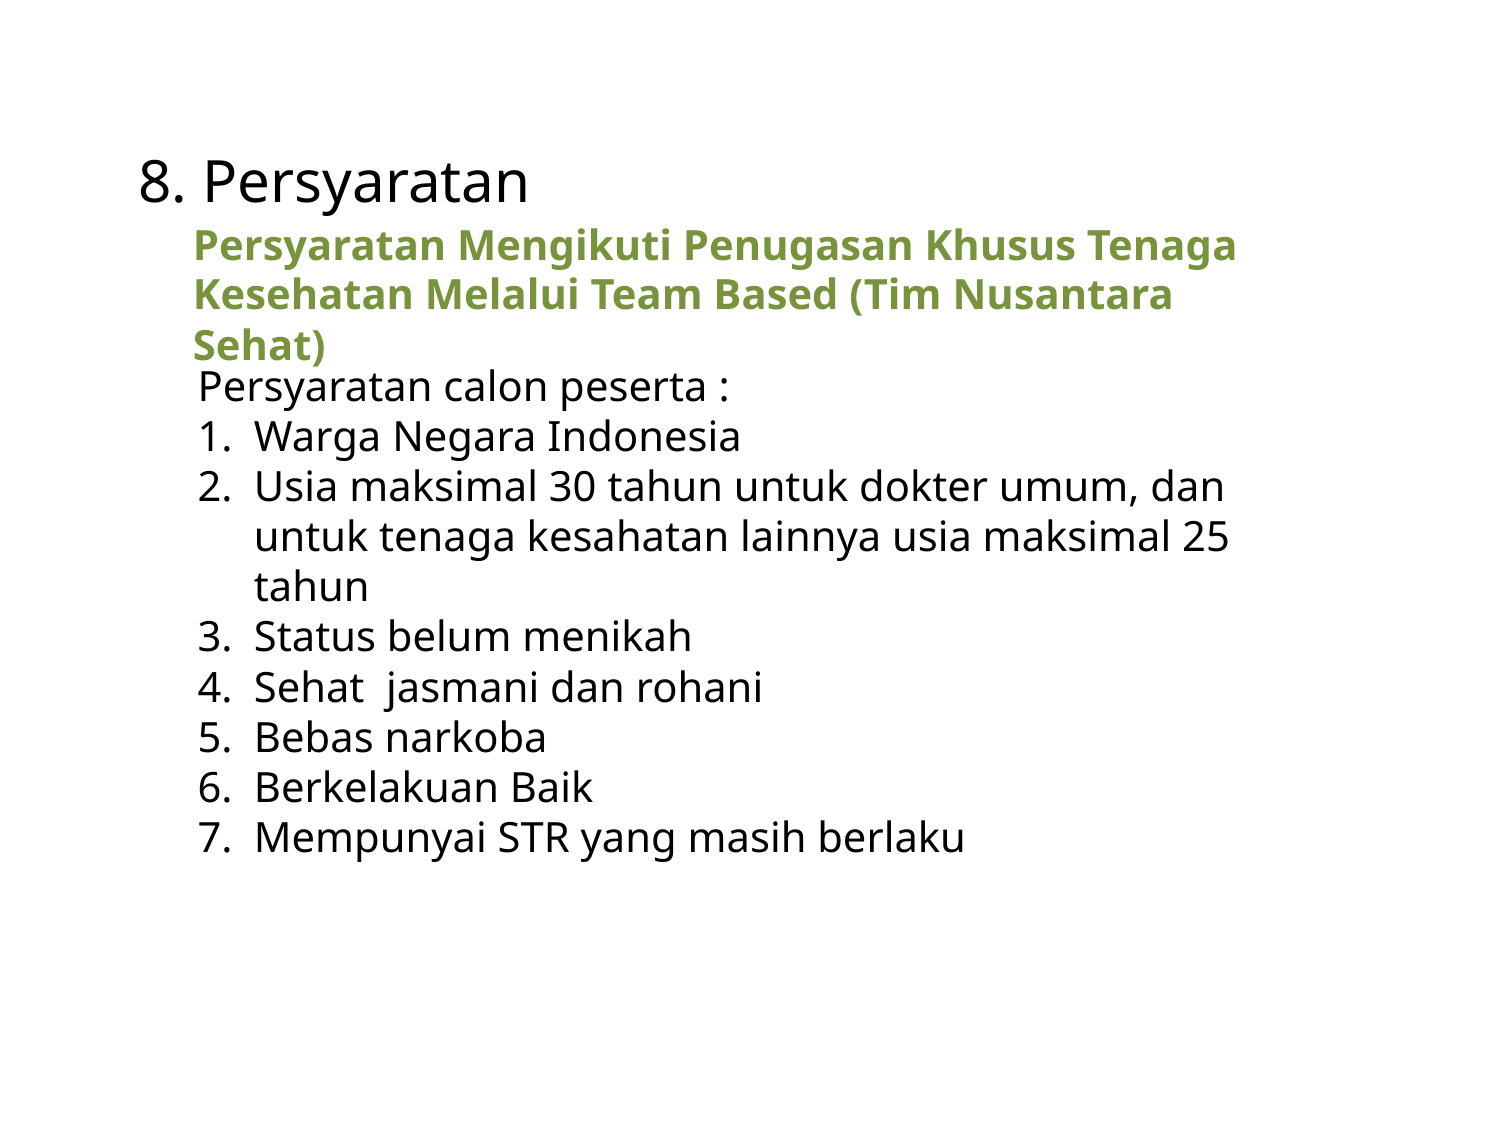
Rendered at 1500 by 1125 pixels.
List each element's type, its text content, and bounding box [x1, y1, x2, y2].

text_box Persyaratan calon peserta : Warga Negara Indonesia Usia maksimal 30 tahun untuk dokter umum, dan untuk tenaga kesahatan lainnya usia maksimal 25 tahun Status belum menikah Sehat jasmani dan rohani Bebas narkoba Berkelakuan Baik Mempunyai STR yang masih berlaku [182, 352, 1275, 868]
text_box Persyaratan Mengikuti Penugasan Khusus Tenaga Kesehatan Melalui Team Based (Tim Nusantara Sehat) [178, 210, 1282, 376]
text_box 8. Persyaratan [123, 137, 892, 222]
